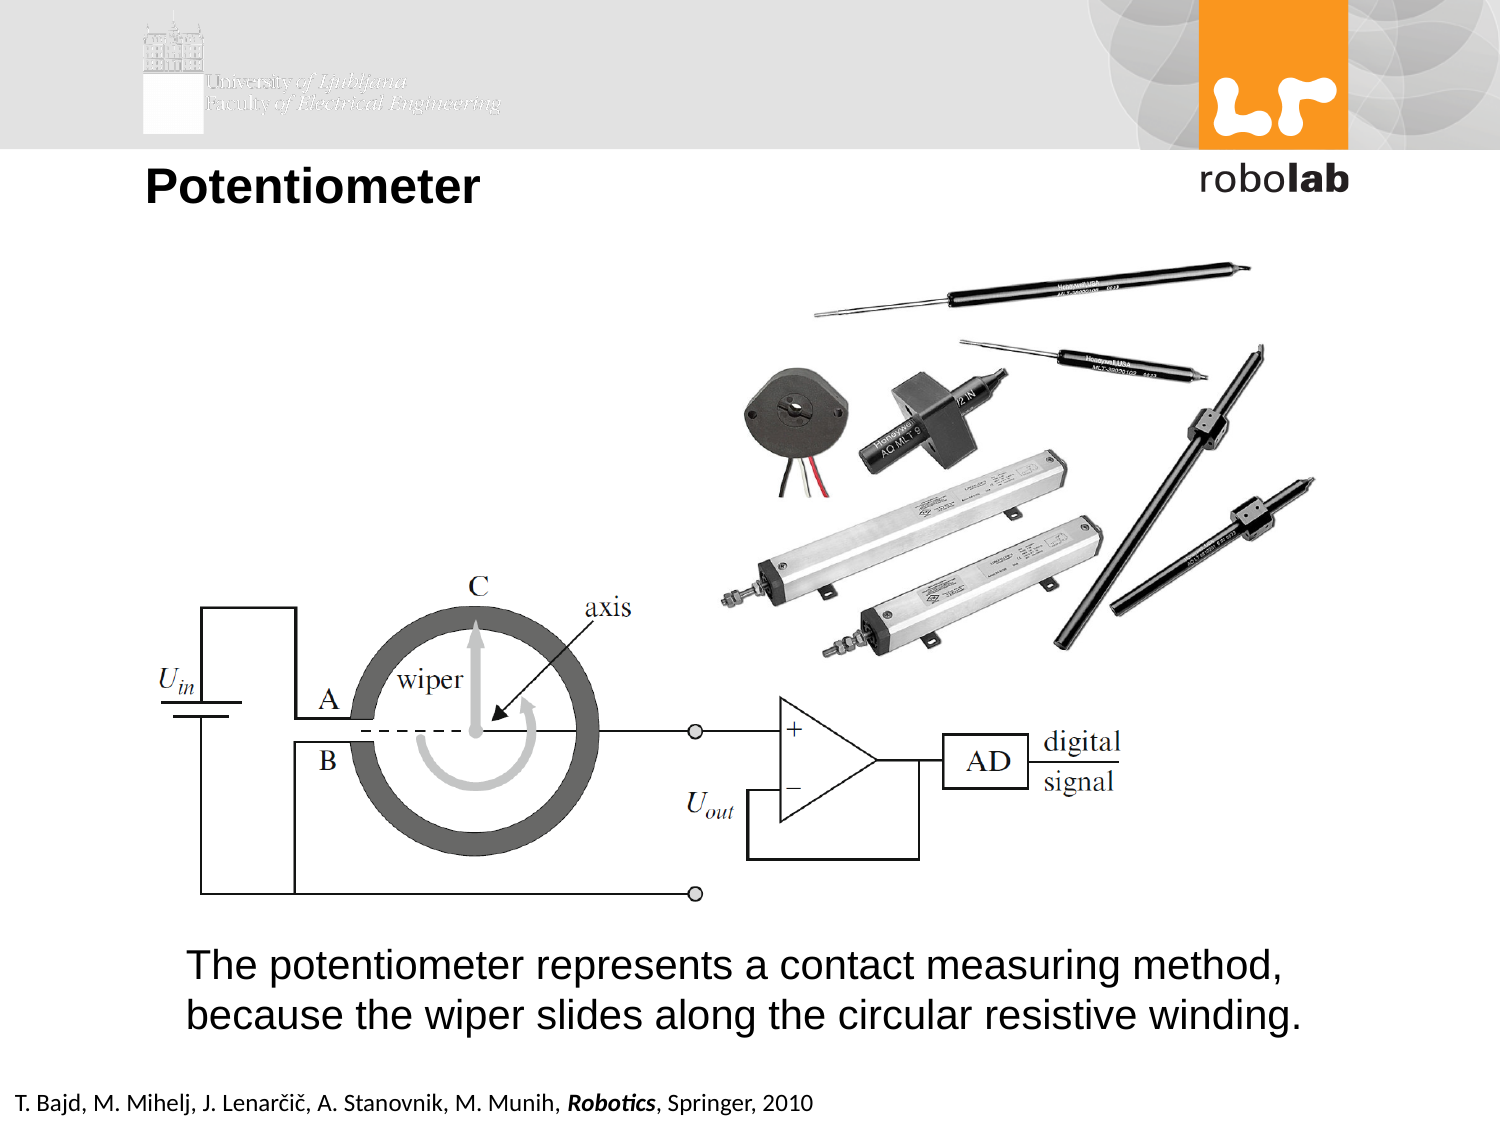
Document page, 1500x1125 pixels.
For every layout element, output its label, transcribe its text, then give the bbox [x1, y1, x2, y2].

picture [143, 10, 501, 94]
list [702, 231, 1327, 668]
picture [998, 0, 1500, 196]
text_box The potentiometer represents a contact measuring method, because the wiper slides along the circular resistive winding. [171, 930, 1329, 1046]
picture [150, 562, 1129, 906]
title Potentiometer [129, 94, 1311, 272]
